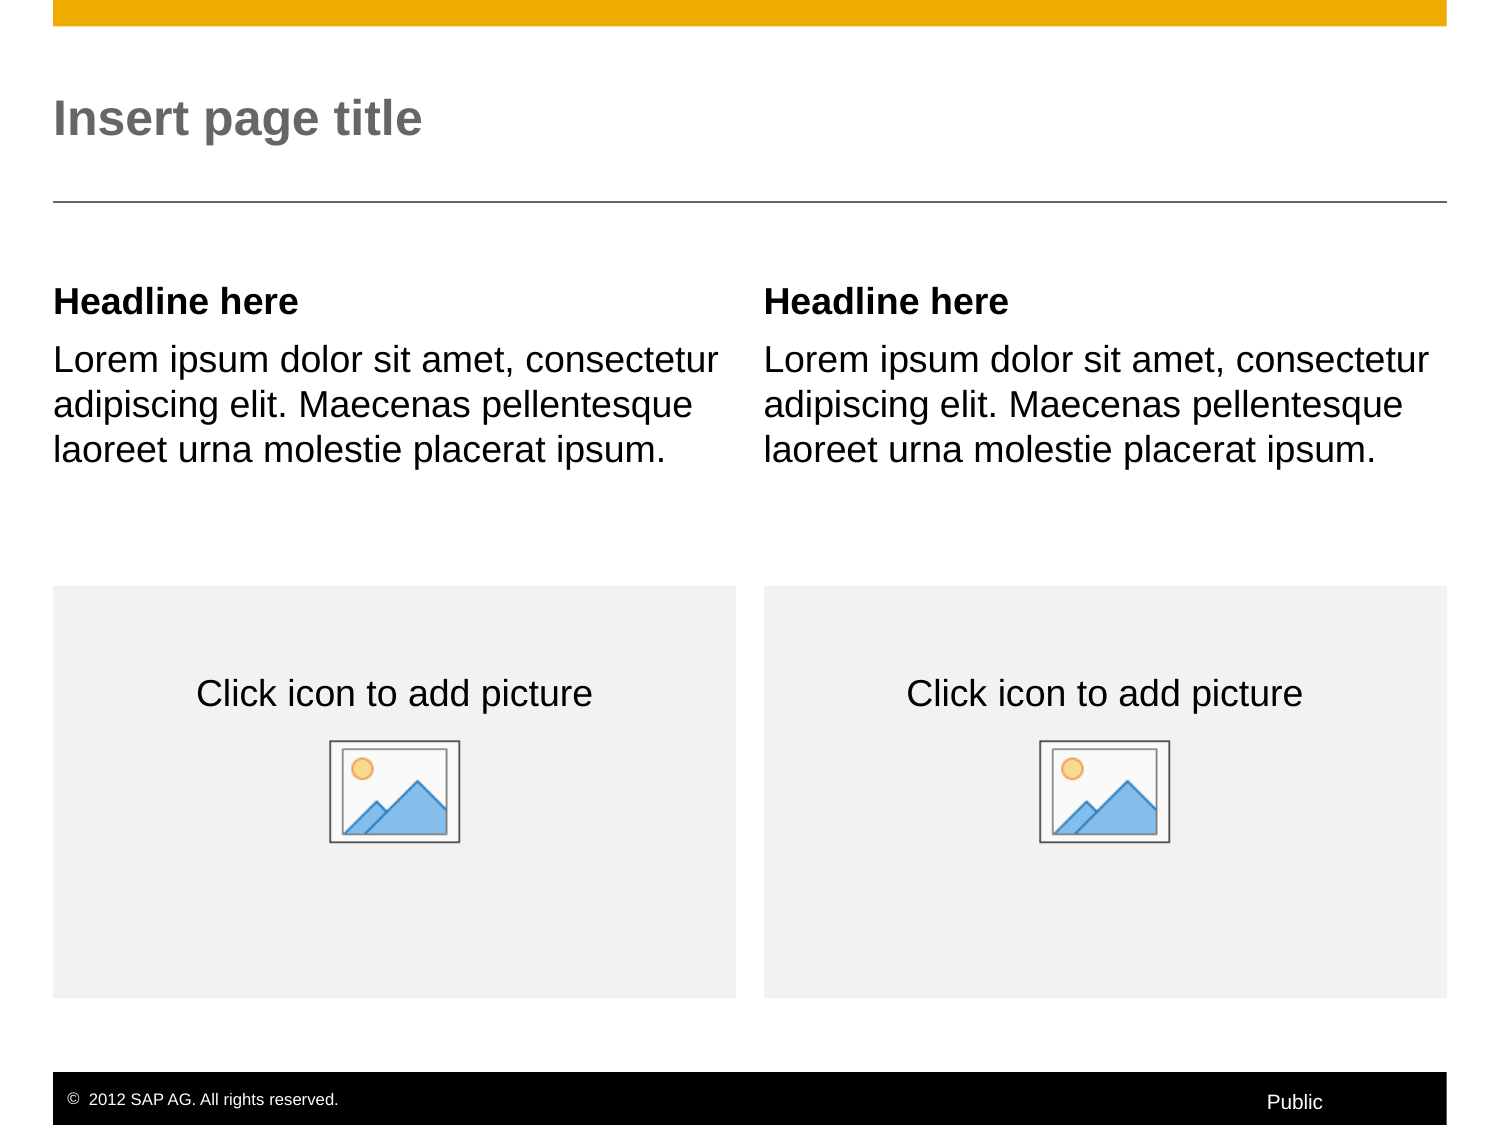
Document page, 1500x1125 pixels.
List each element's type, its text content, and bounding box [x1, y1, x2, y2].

list Headline here Lorem ipsum dolor sit amet, consectetur adipiscing elit. Maecenas pellentesque laoreet urna molestie placerat ipsum. [763, 277, 1447, 560]
picture [763, 585, 1448, 998]
picture [52, 585, 737, 998]
title Insert page title [53, 53, 1447, 178]
list Headline here Lorem ipsum dolor sit amet, consectetur adipiscing elit. Maecenas pellentesque laoreet urna molestie placerat ipsum. [53, 277, 737, 560]
